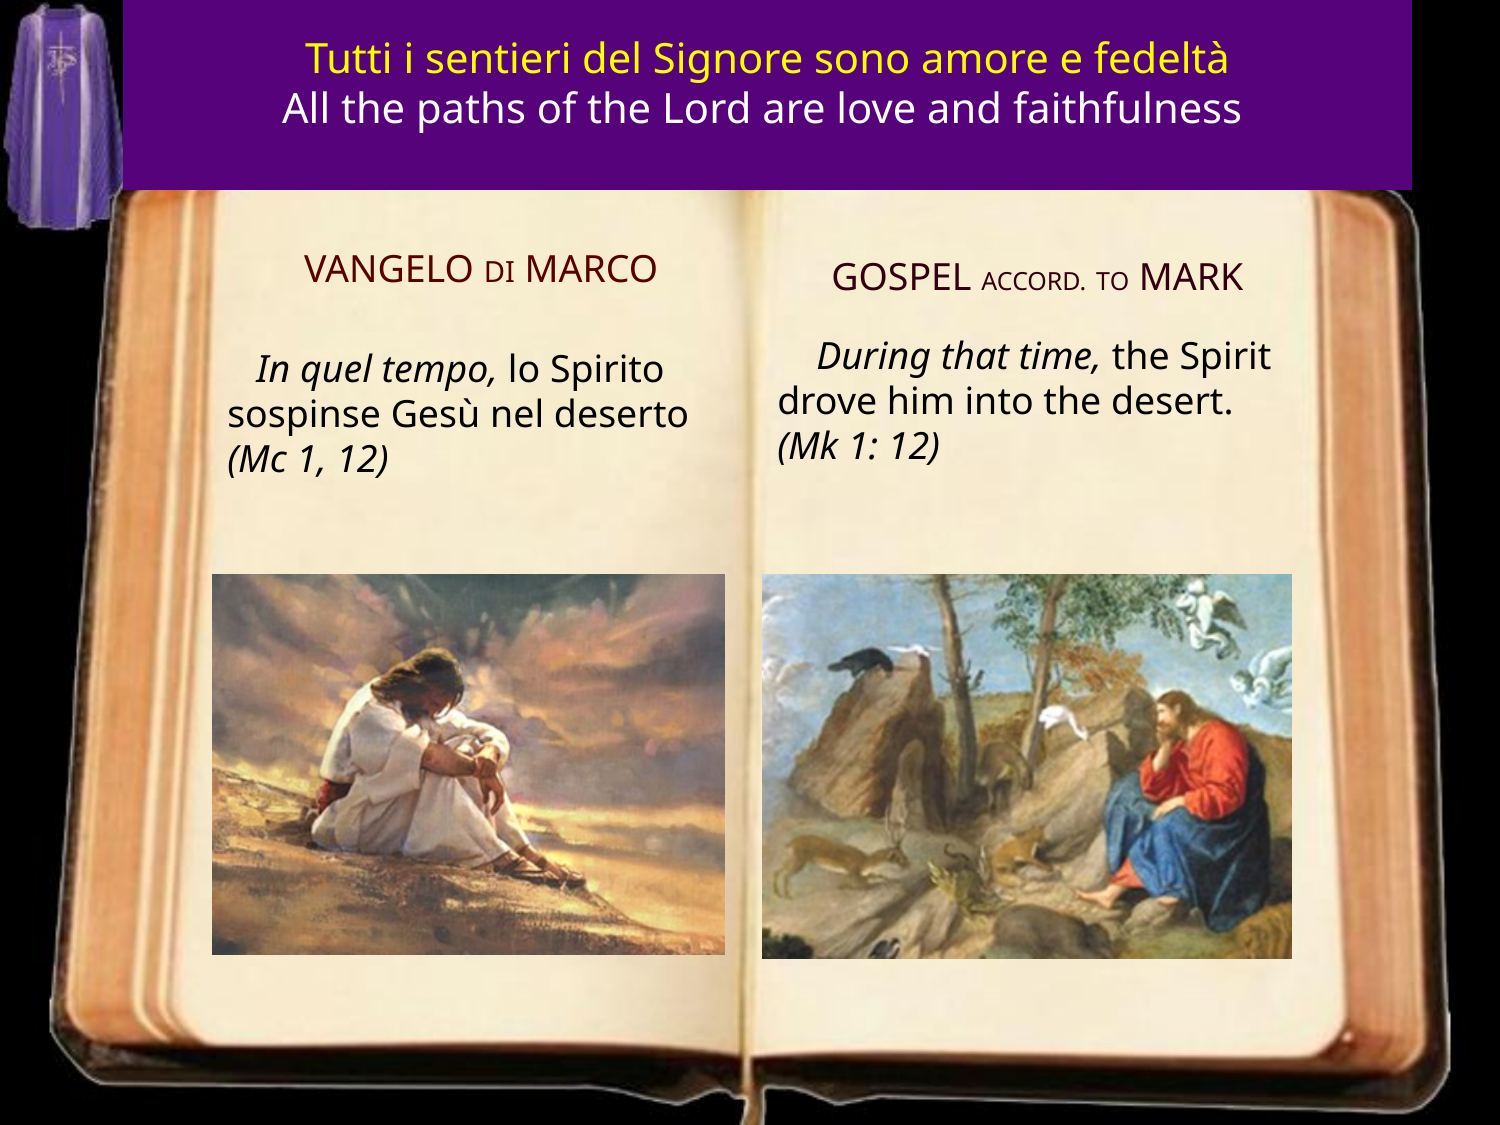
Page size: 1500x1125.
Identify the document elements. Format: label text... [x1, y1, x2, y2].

text_box Tutti i sentieri del Signore sono amore e fedeltà All the paths of the Lord are love and faithfulness [123, 0, 1412, 190]
title GOSPEL ACCORD. TO MARK [712, 249, 1363, 300]
text_box During that time, the Spirit drove him into the desert. (Mk 1: 12) [762, 324, 1325, 475]
text_box In quel tempo, lo Spirito sospinse Gesù nel deserto (Mc 1, 12) [212, 337, 763, 488]
picture [0, 0, 1500, 1125]
text_box VANGELO DI MARCO [212, 237, 750, 298]
